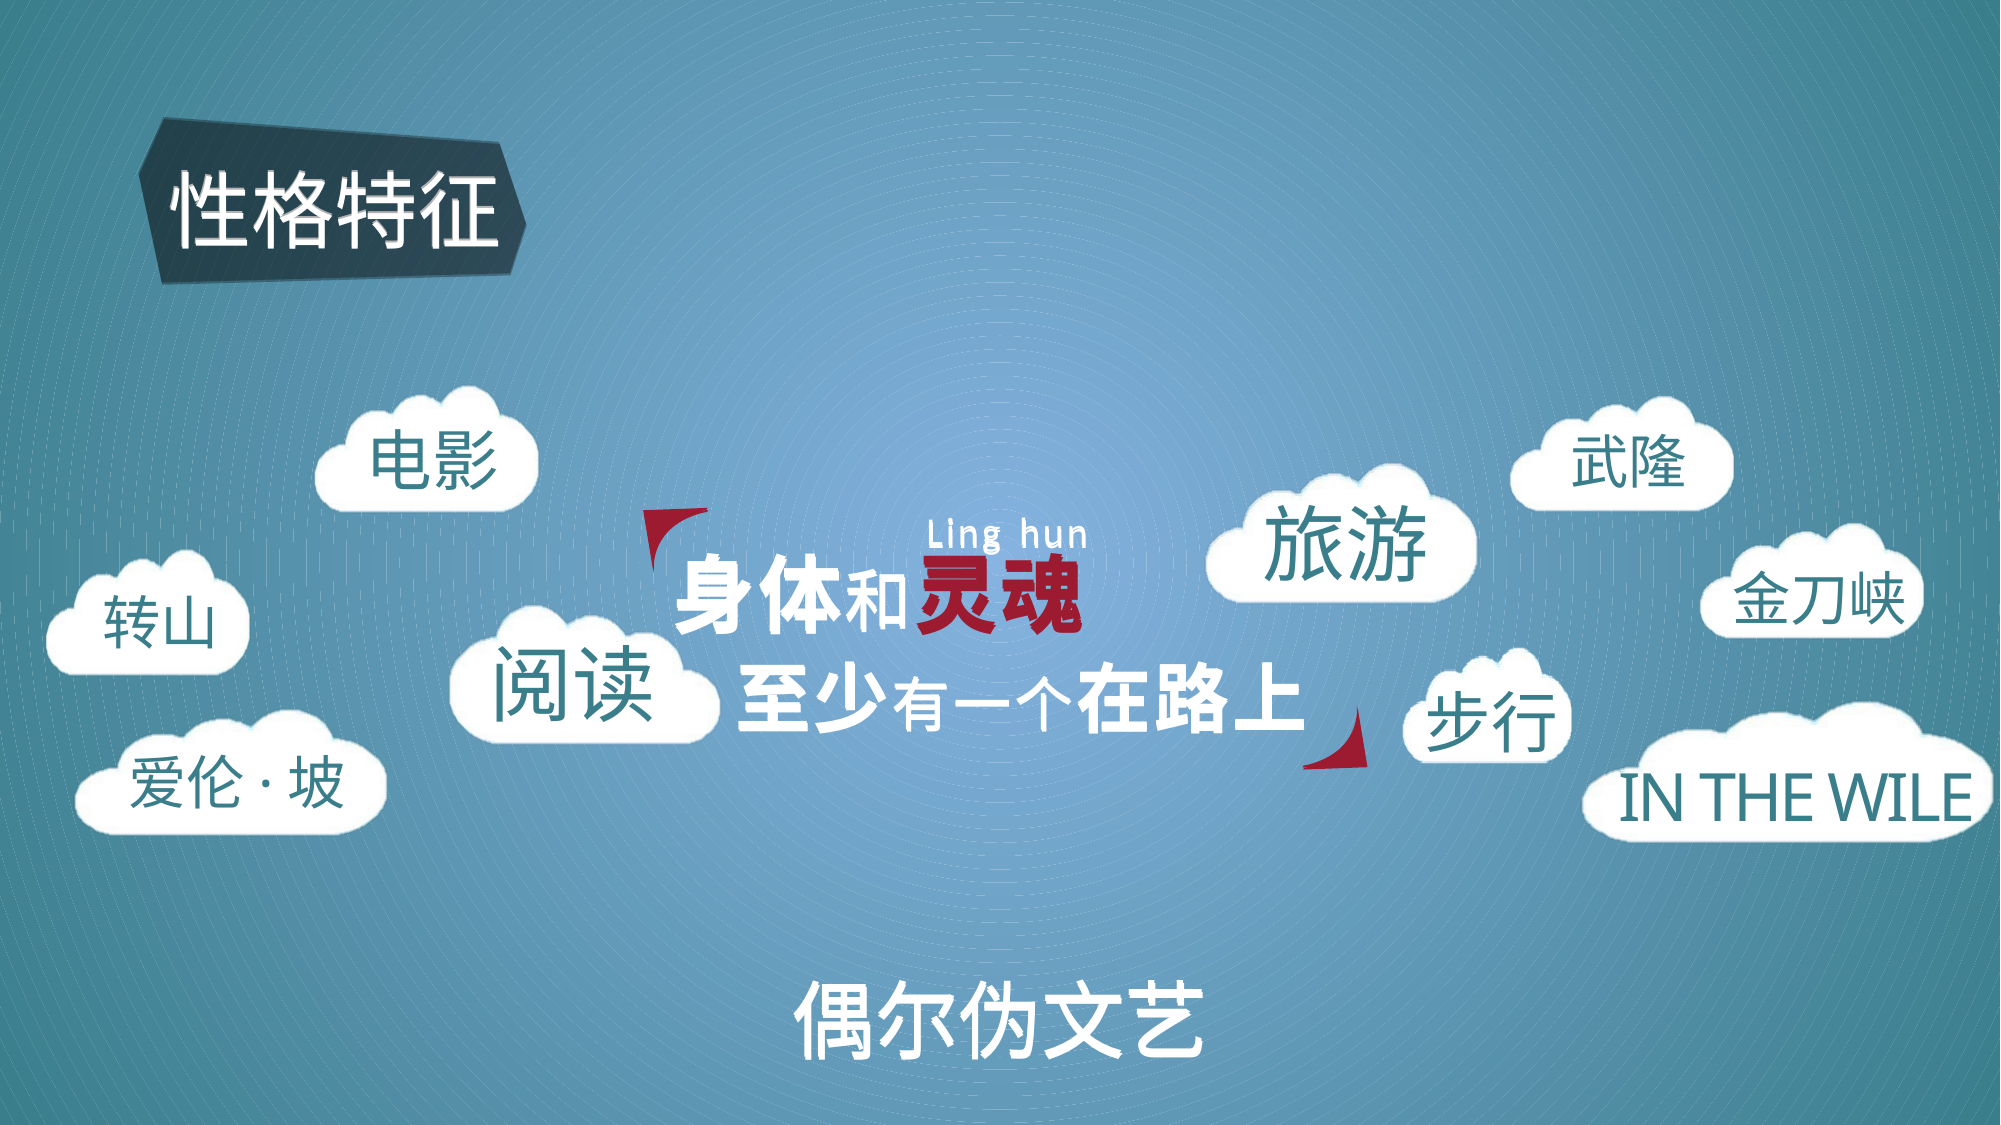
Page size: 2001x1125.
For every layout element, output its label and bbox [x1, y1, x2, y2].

text_box [8, 119, 2000, 1079]
